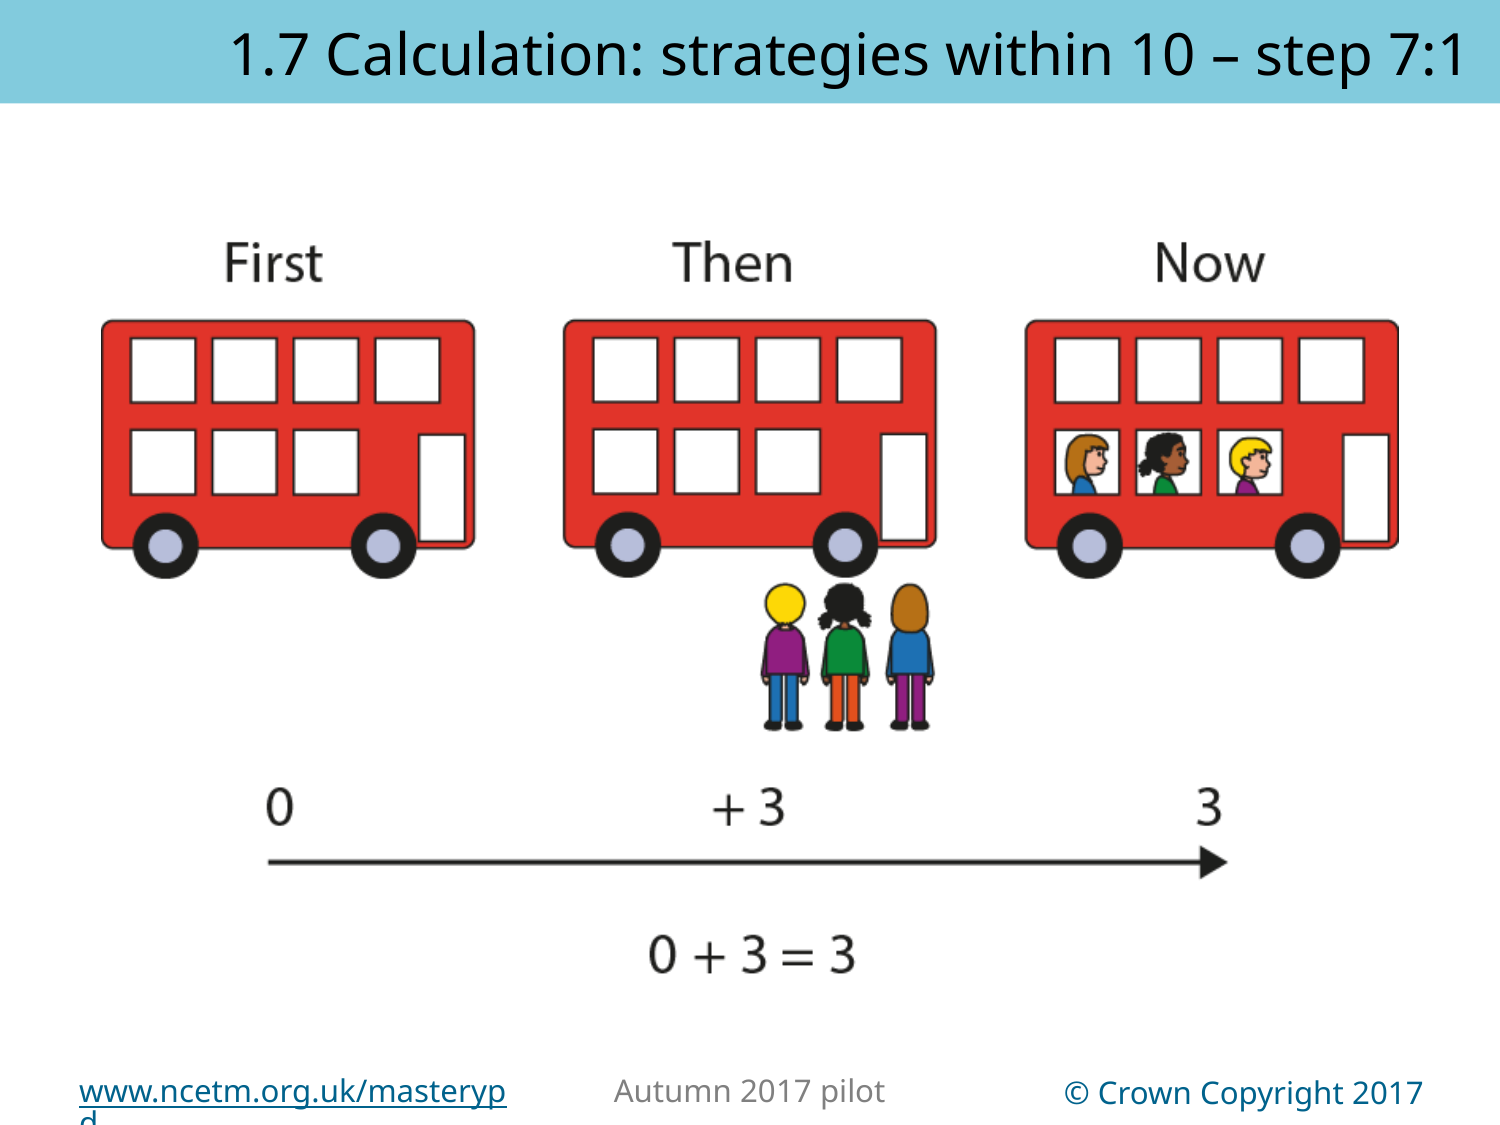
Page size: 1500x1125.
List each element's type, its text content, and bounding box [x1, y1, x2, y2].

picture [101, 232, 491, 587]
picture [619, 916, 892, 1000]
picture [548, 232, 952, 752]
picture [1009, 232, 1406, 587]
list 1.7 Calculation: strategies within 10 – step 7:1 [0, 0, 1500, 104]
picture [100, 774, 1406, 894]
